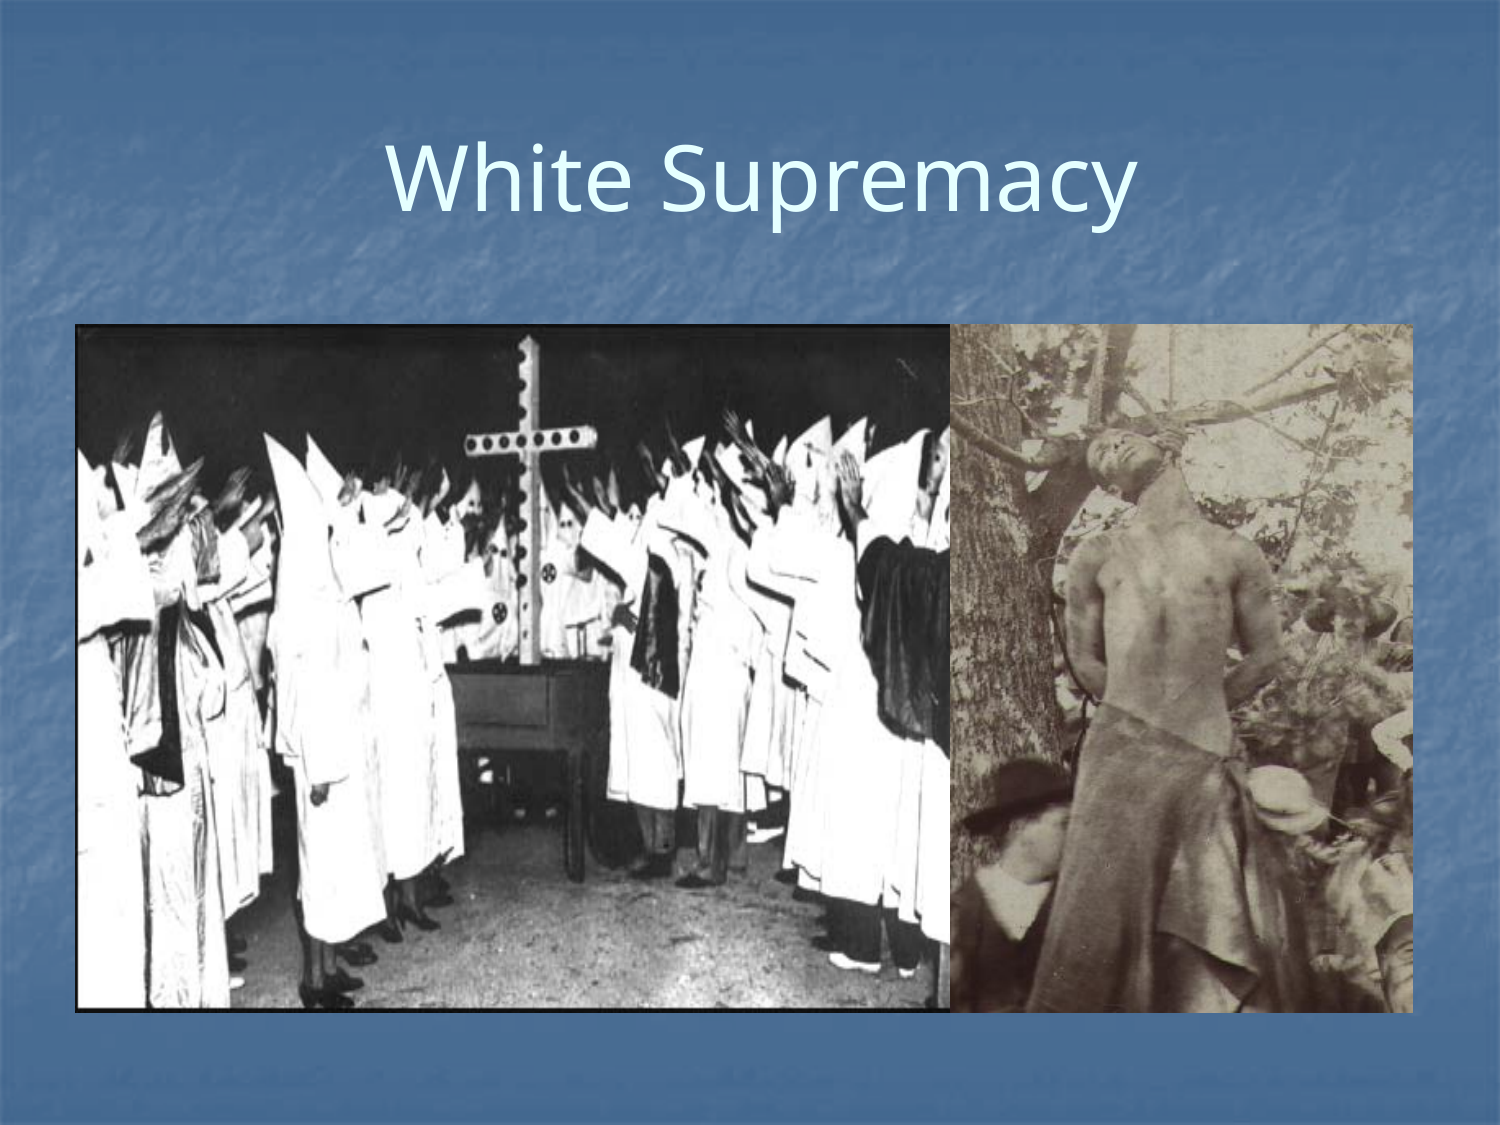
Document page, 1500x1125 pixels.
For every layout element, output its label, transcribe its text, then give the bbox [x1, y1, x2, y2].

title White Supremacy [74, 62, 1426, 288]
picture [74, 324, 1413, 1013]
